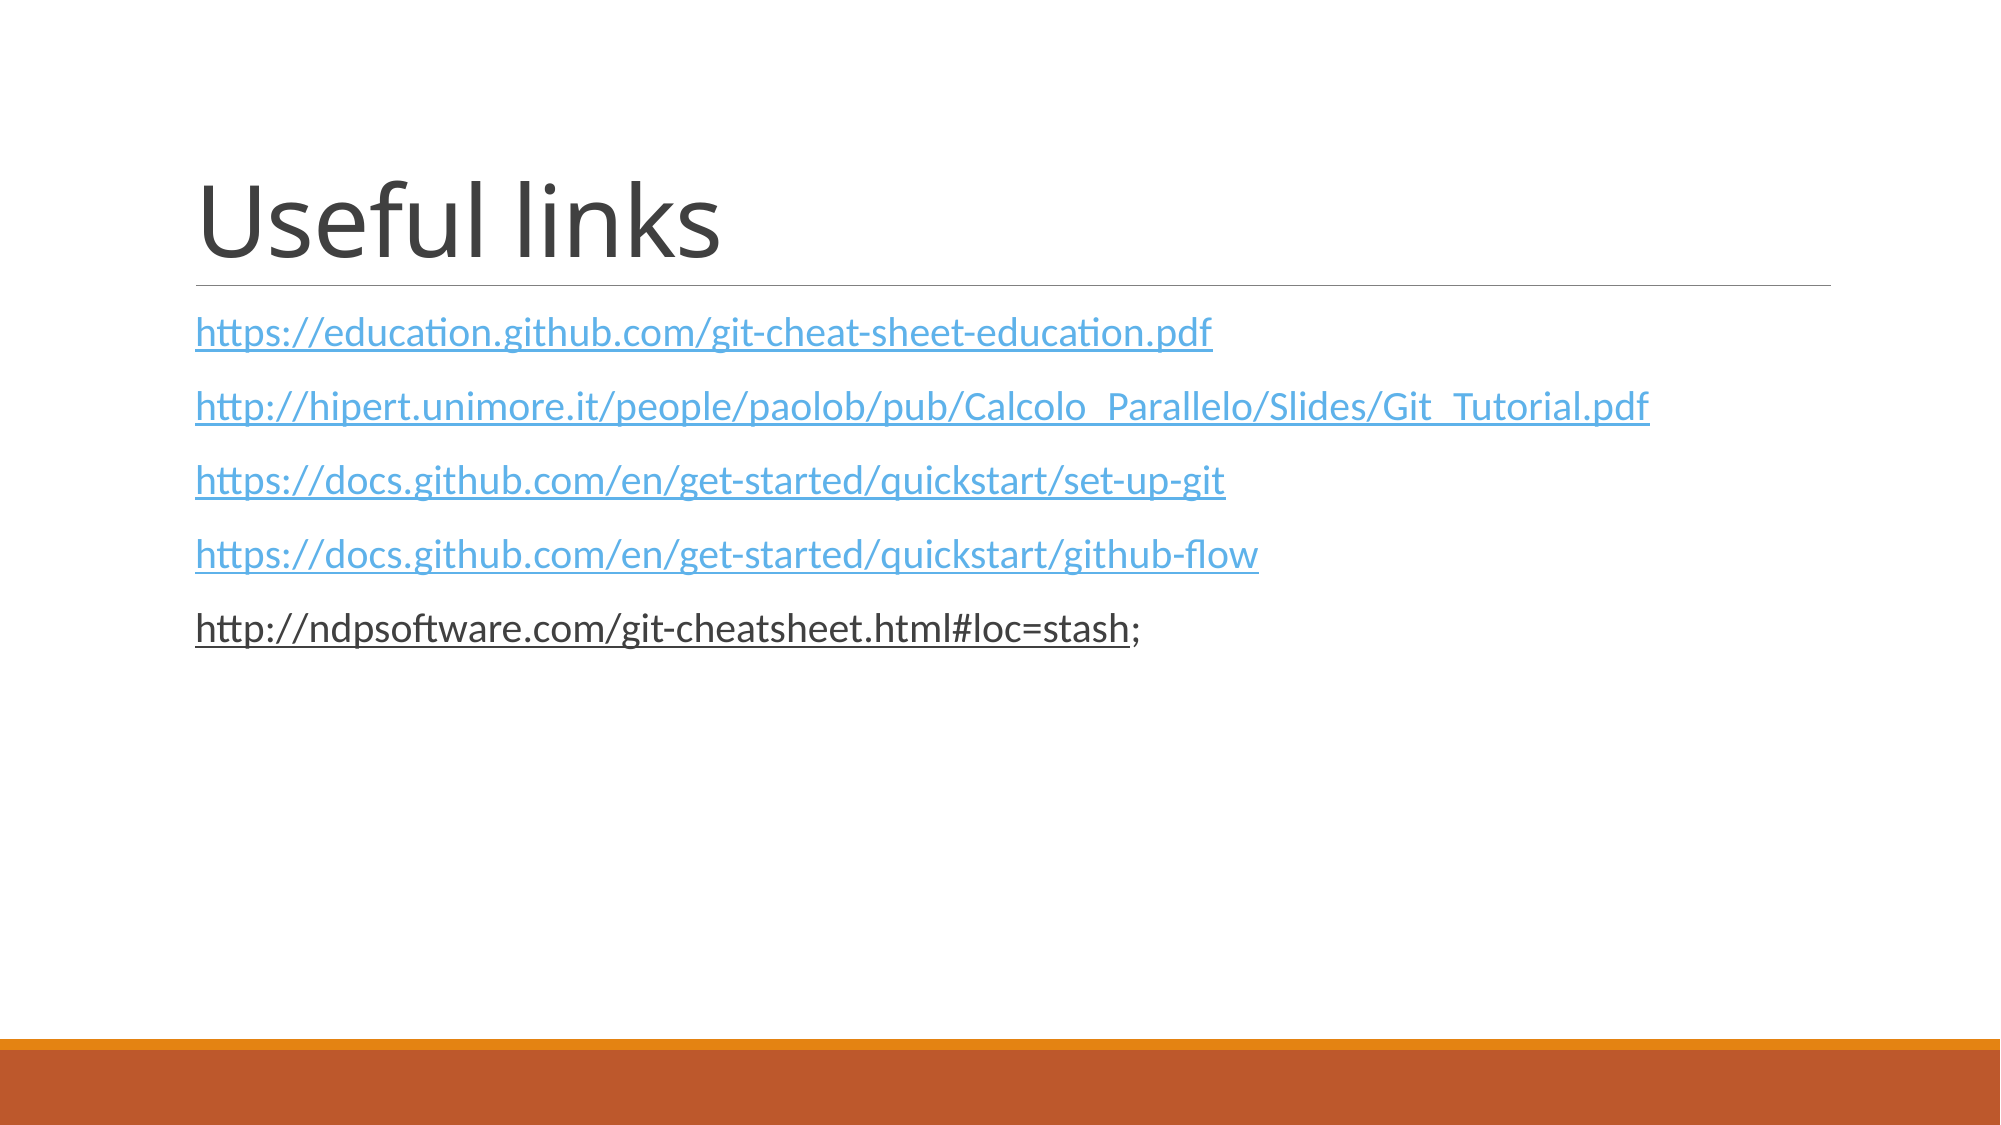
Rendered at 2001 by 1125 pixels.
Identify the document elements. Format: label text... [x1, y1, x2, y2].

title Useful links [180, 47, 1830, 285]
list https://education.github.com/git-cheat-sheet-education.pdf http://hipert.unimore.it/people/paolob/pub/Calcolo_Parallelo/Slides/Git_Tutorial.pdf https://docs.github.com/en/get-started/quickstart/set-up-git https://docs.github.com/en/get-started/quickstart/github-flow http://ndpsoftware.com/git-cheatsheet.html#loc=stash; [180, 302, 1830, 963]
